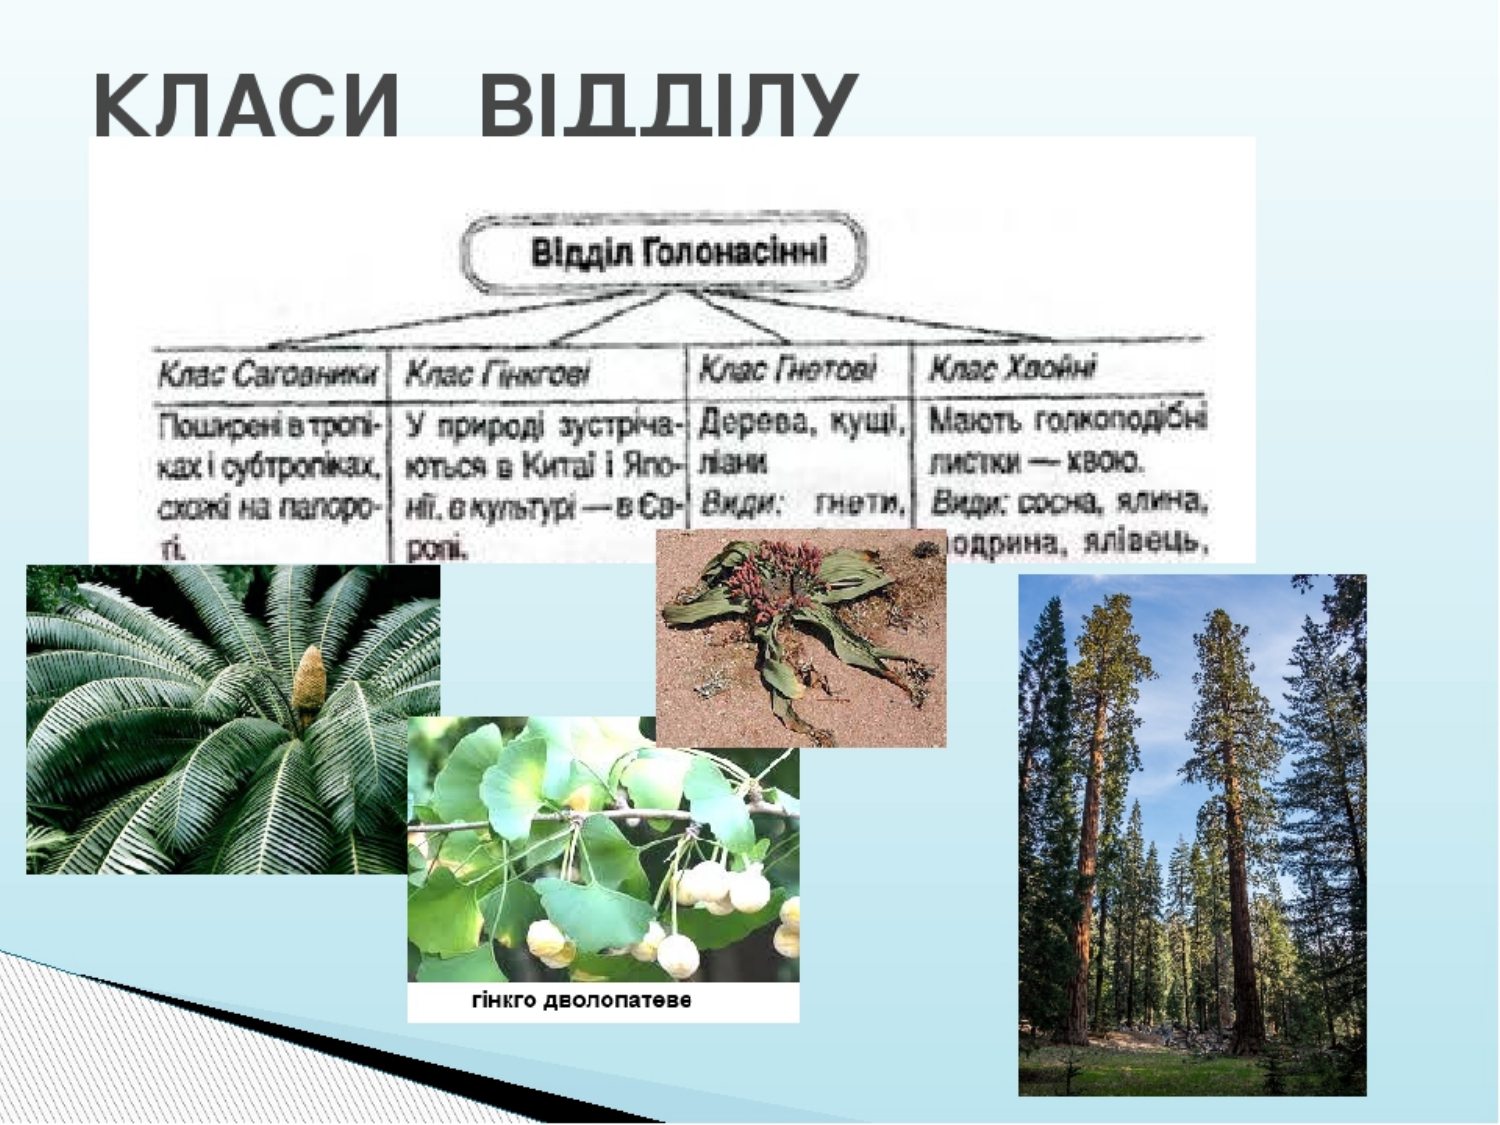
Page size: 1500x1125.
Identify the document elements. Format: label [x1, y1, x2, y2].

list [0, 0, 1500, 1125]
